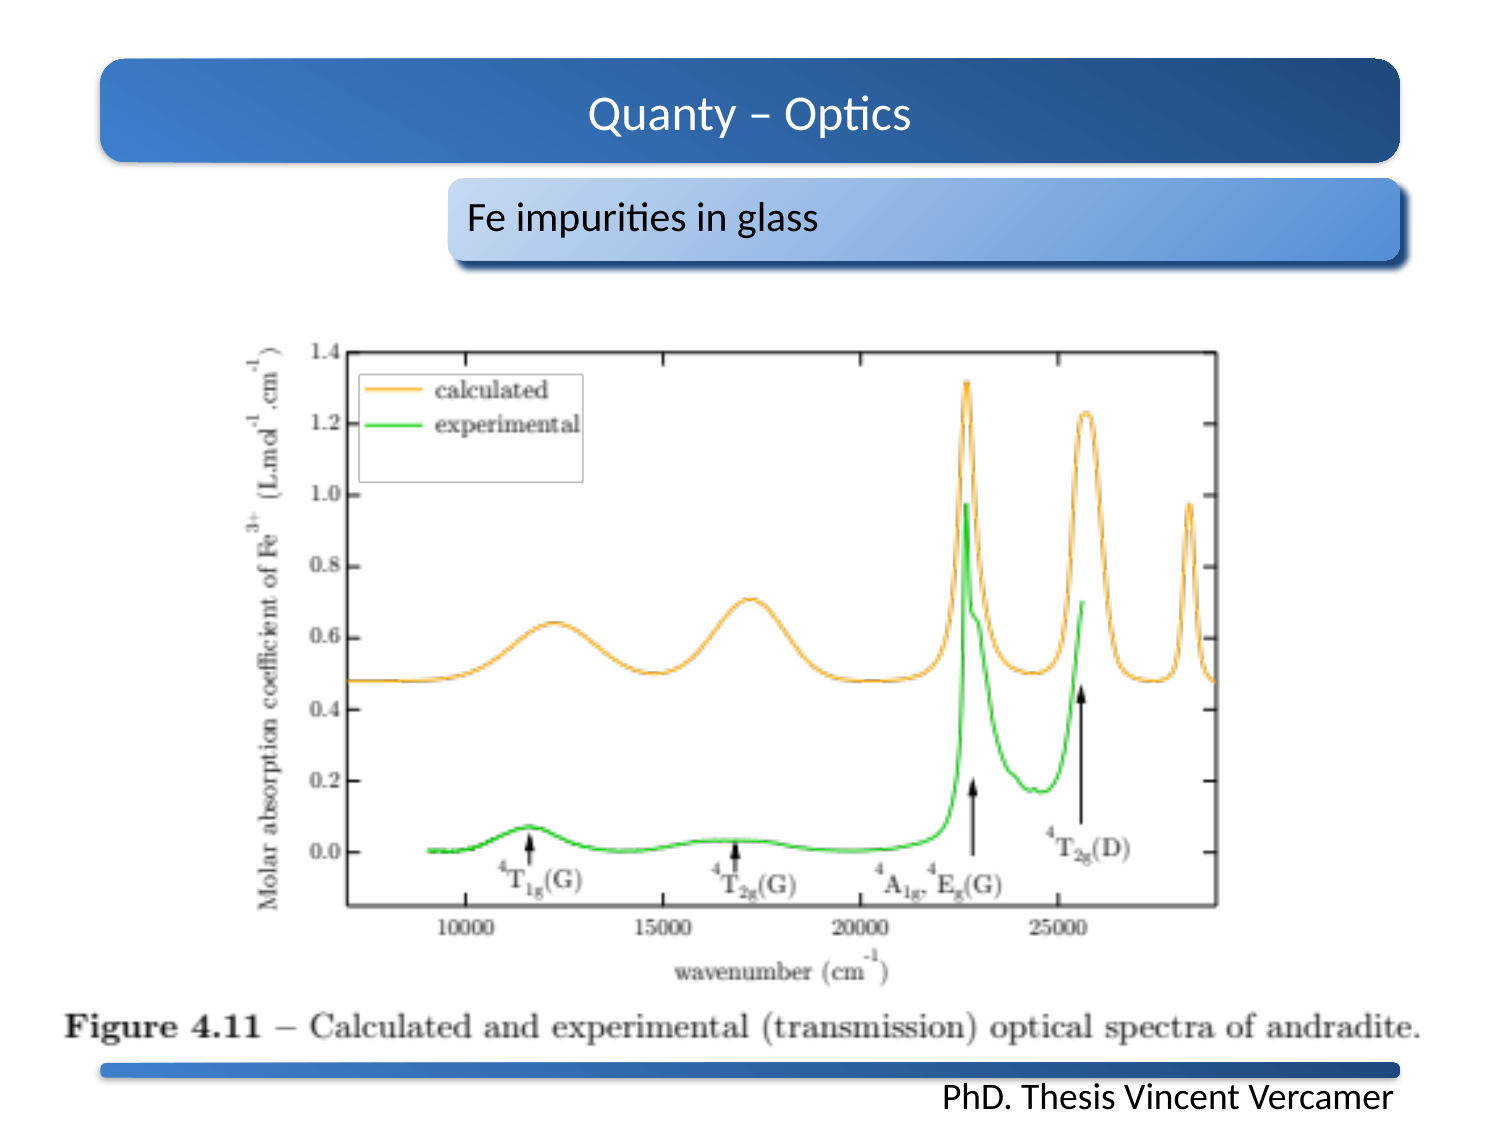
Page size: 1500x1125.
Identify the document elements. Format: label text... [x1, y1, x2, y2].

text_box Fe impurities in glass [447, 177, 1401, 262]
text_box Quanty – Optics [99, 58, 1401, 164]
text_box PhD. Thesis Vincent Vercamer [927, 1085, 1410, 1125]
picture [27, 321, 1447, 1078]
